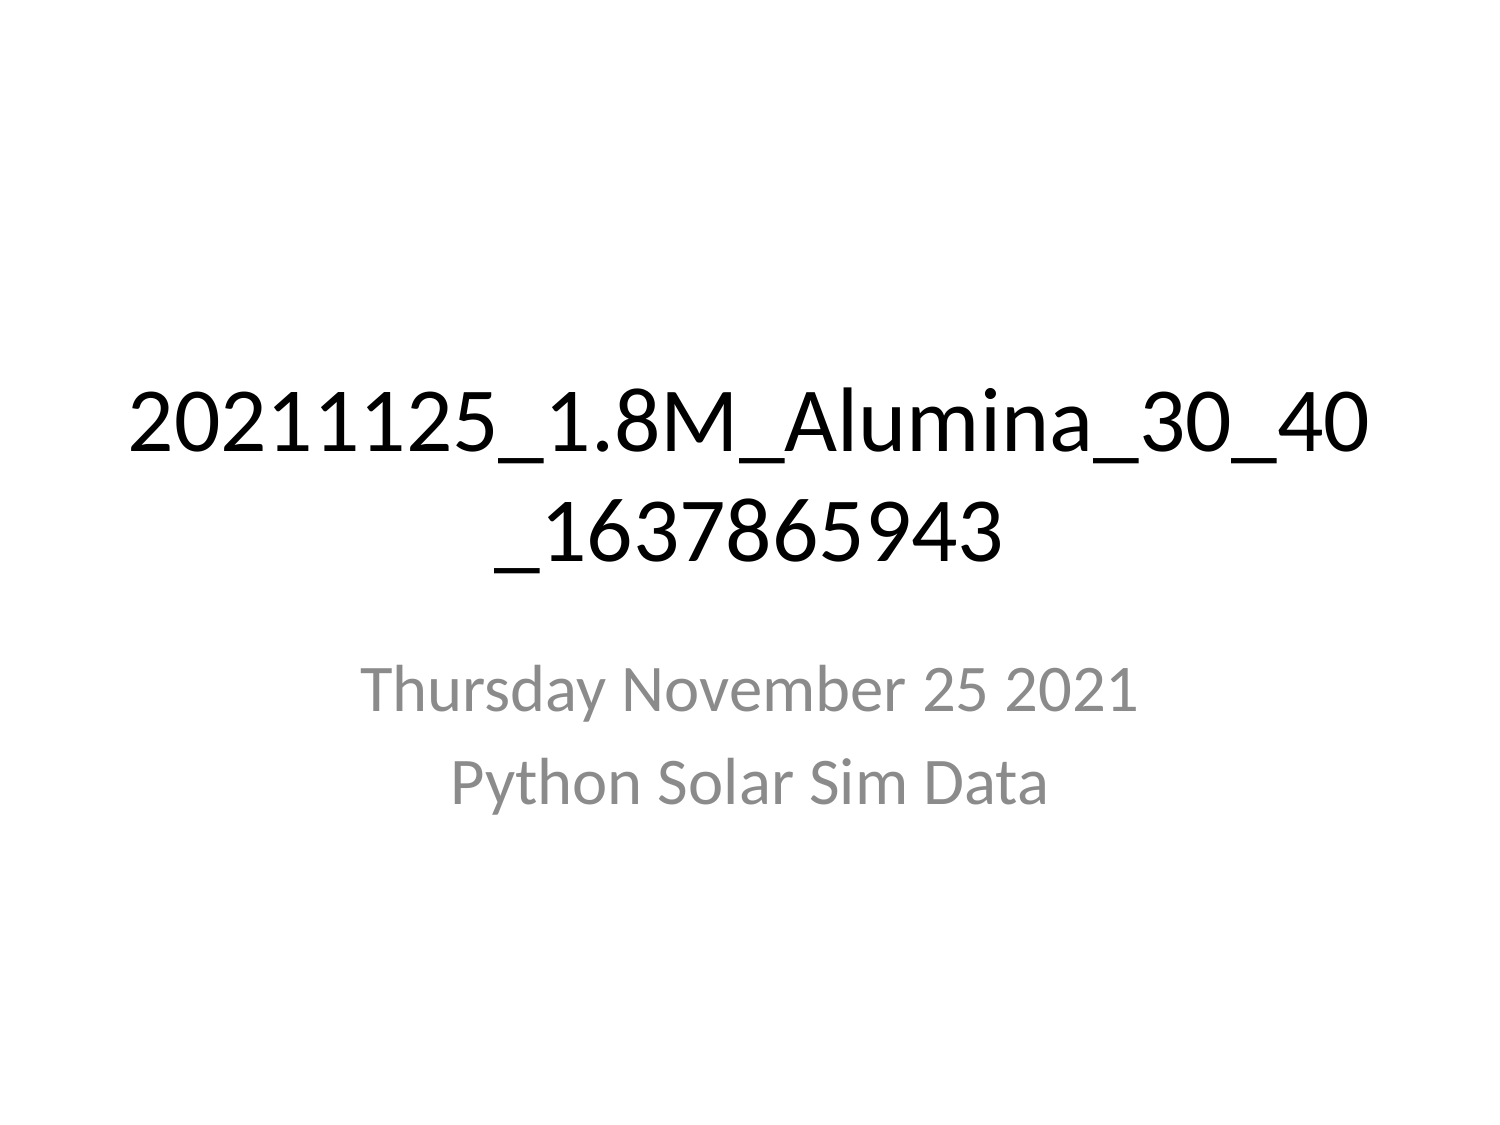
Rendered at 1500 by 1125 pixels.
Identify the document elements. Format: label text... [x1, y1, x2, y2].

subtitle Thursday November 25 2021 Python Solar Sim Data [225, 637, 1275, 925]
title 20211125_1.8M_Alumina_30_40_1637865943 [112, 349, 1388, 591]
